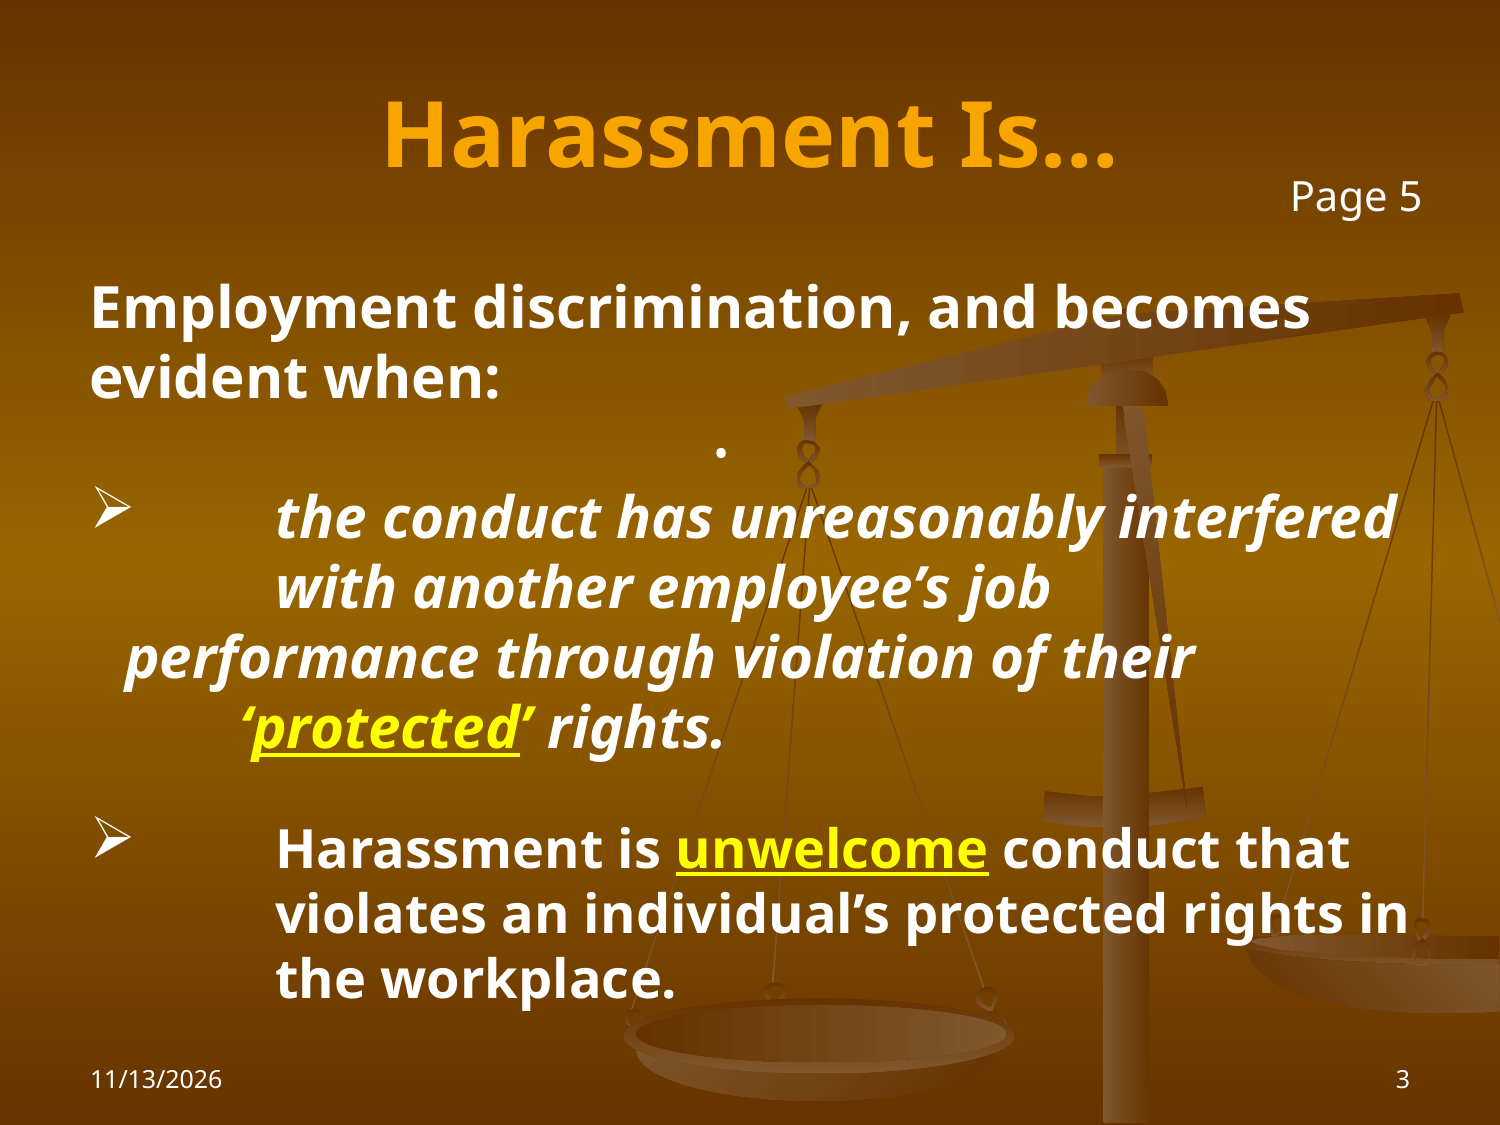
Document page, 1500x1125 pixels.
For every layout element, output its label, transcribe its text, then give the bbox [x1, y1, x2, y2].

slide_number 3 [1074, 1029, 1426, 1106]
title Harassment Is… [74, 37, 1426, 226]
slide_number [74, 1029, 426, 1106]
text_box Employment discrimination, and becomes evident when: the conduct has unreasonably interfered with another employee’s job performance through violation of their ‘protected’ rights. Harassment is unwelcome conduct that violates an individual’s protected rights in the workplace. [75, 262, 1450, 1017]
text_box Page 5 [1275, 162, 1463, 228]
